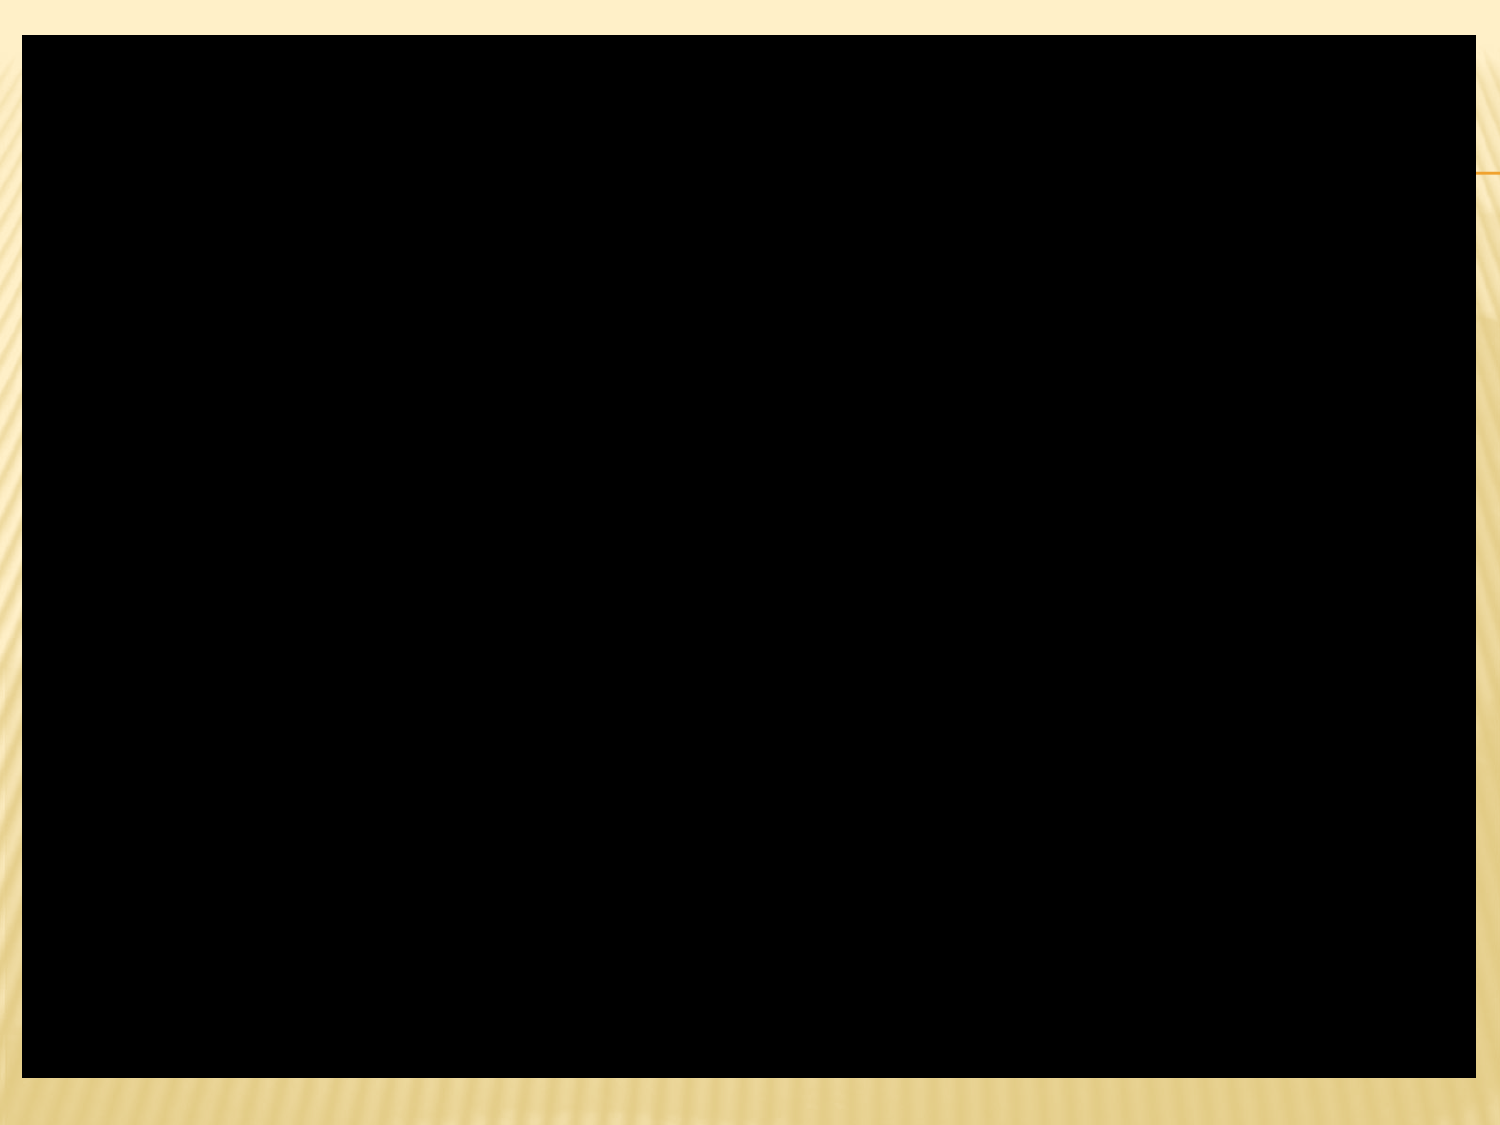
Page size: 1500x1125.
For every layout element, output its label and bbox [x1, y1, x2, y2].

list [21, 34, 1477, 1079]
